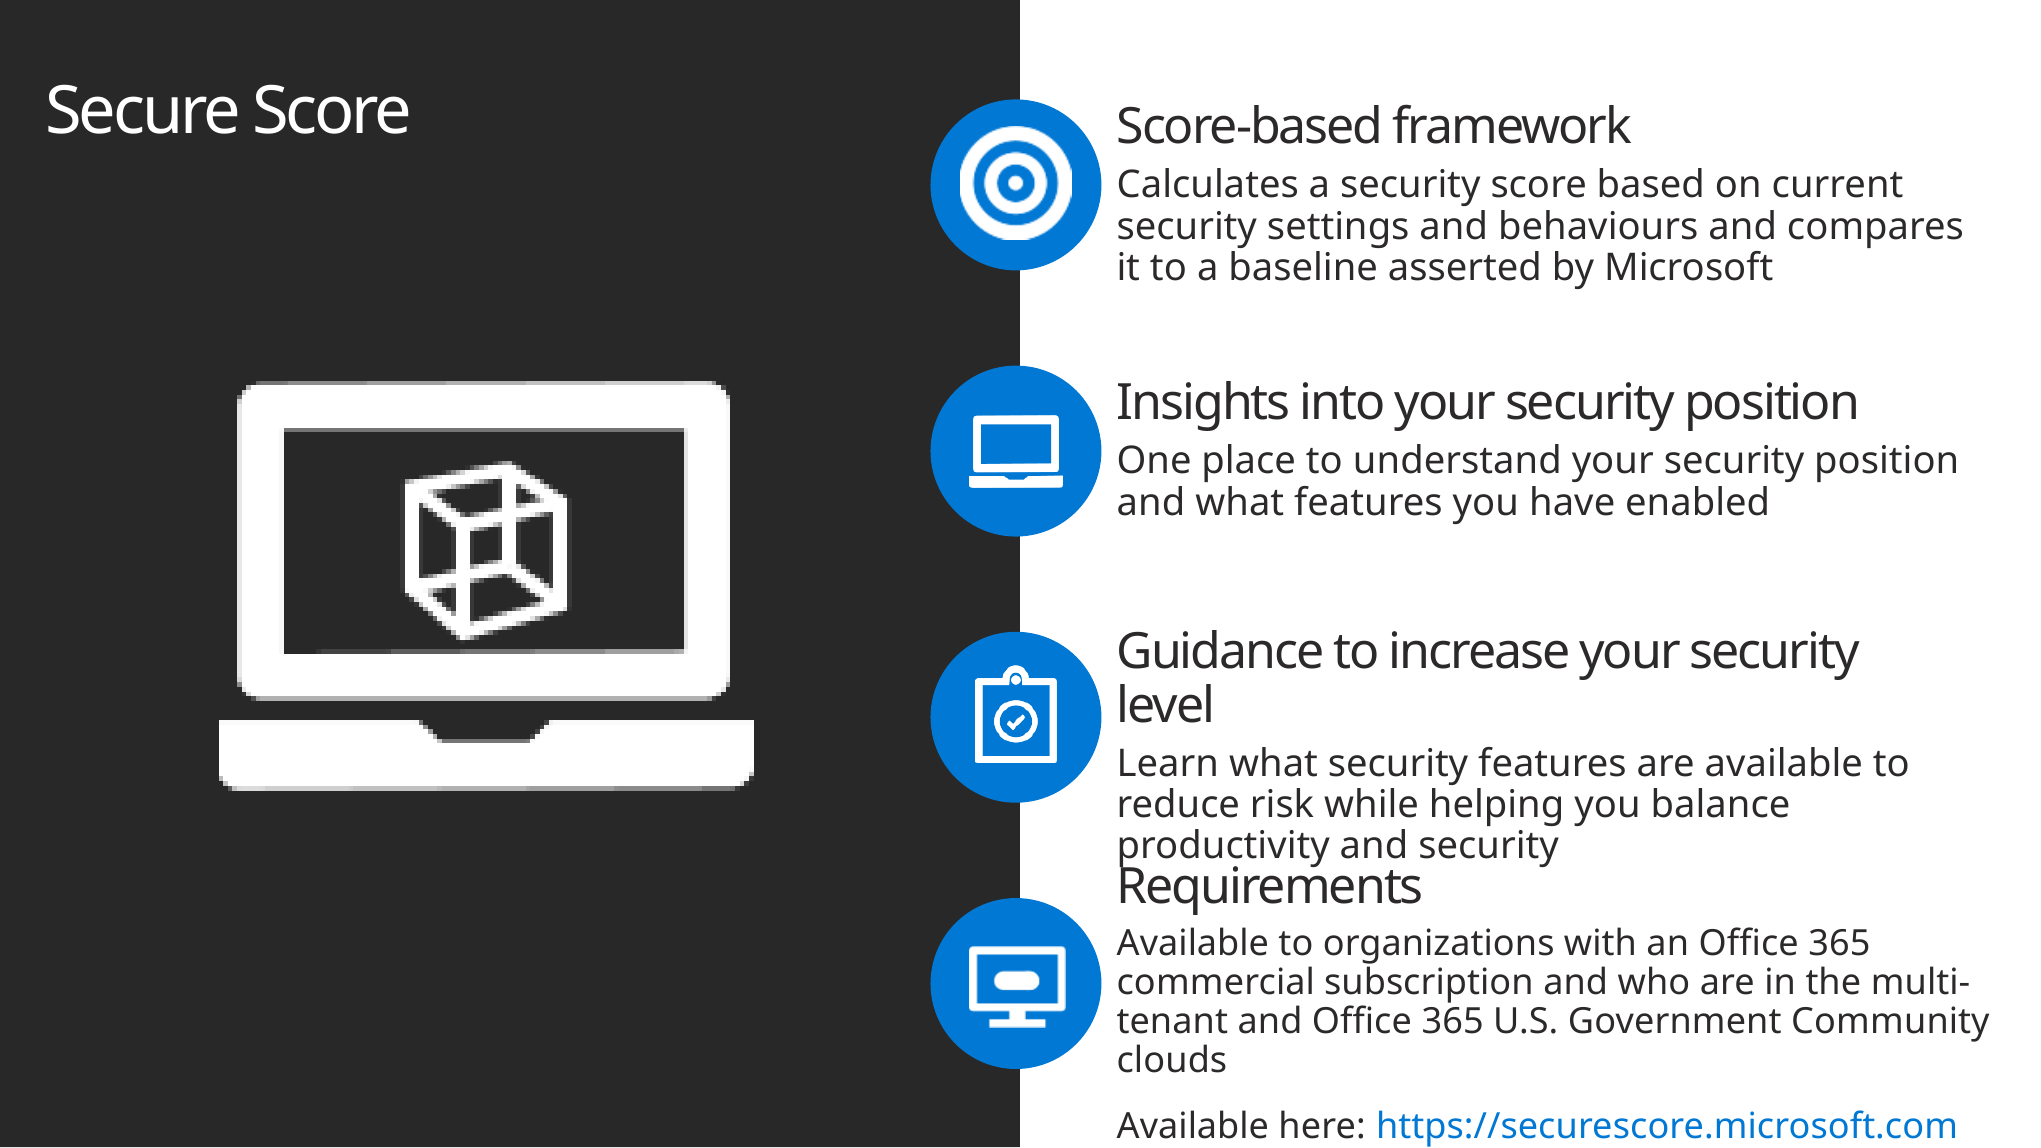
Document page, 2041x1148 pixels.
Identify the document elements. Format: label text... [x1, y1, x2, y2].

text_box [930, 365, 1102, 537]
text_box [0, 0, 1021, 1148]
text_box Requirements Available to organizations with an Office 365 commercial subscription and who are in the multi-tenant and Office 365 U.S. Government Community clouds Available here: https://securescore.microsoft.com [1101, 852, 2040, 1148]
picture [219, 381, 754, 791]
title Secure Score [45, 49, 1996, 185]
text_box Guidance to increase your security level Learn what security features are available to reduce risk while helping you balance productivity and security [1101, 617, 1947, 852]
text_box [930, 631, 1102, 804]
text_box Insights into your security position One place to understand your security position and what features you have enabled [1102, 368, 1987, 532]
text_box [930, 99, 1102, 271]
text_box Score-based framework Calculates a security score based on current security settings and behaviours and compares it to a baseline asserted by Microsoft [1101, 92, 1987, 297]
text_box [930, 897, 1102, 1070]
